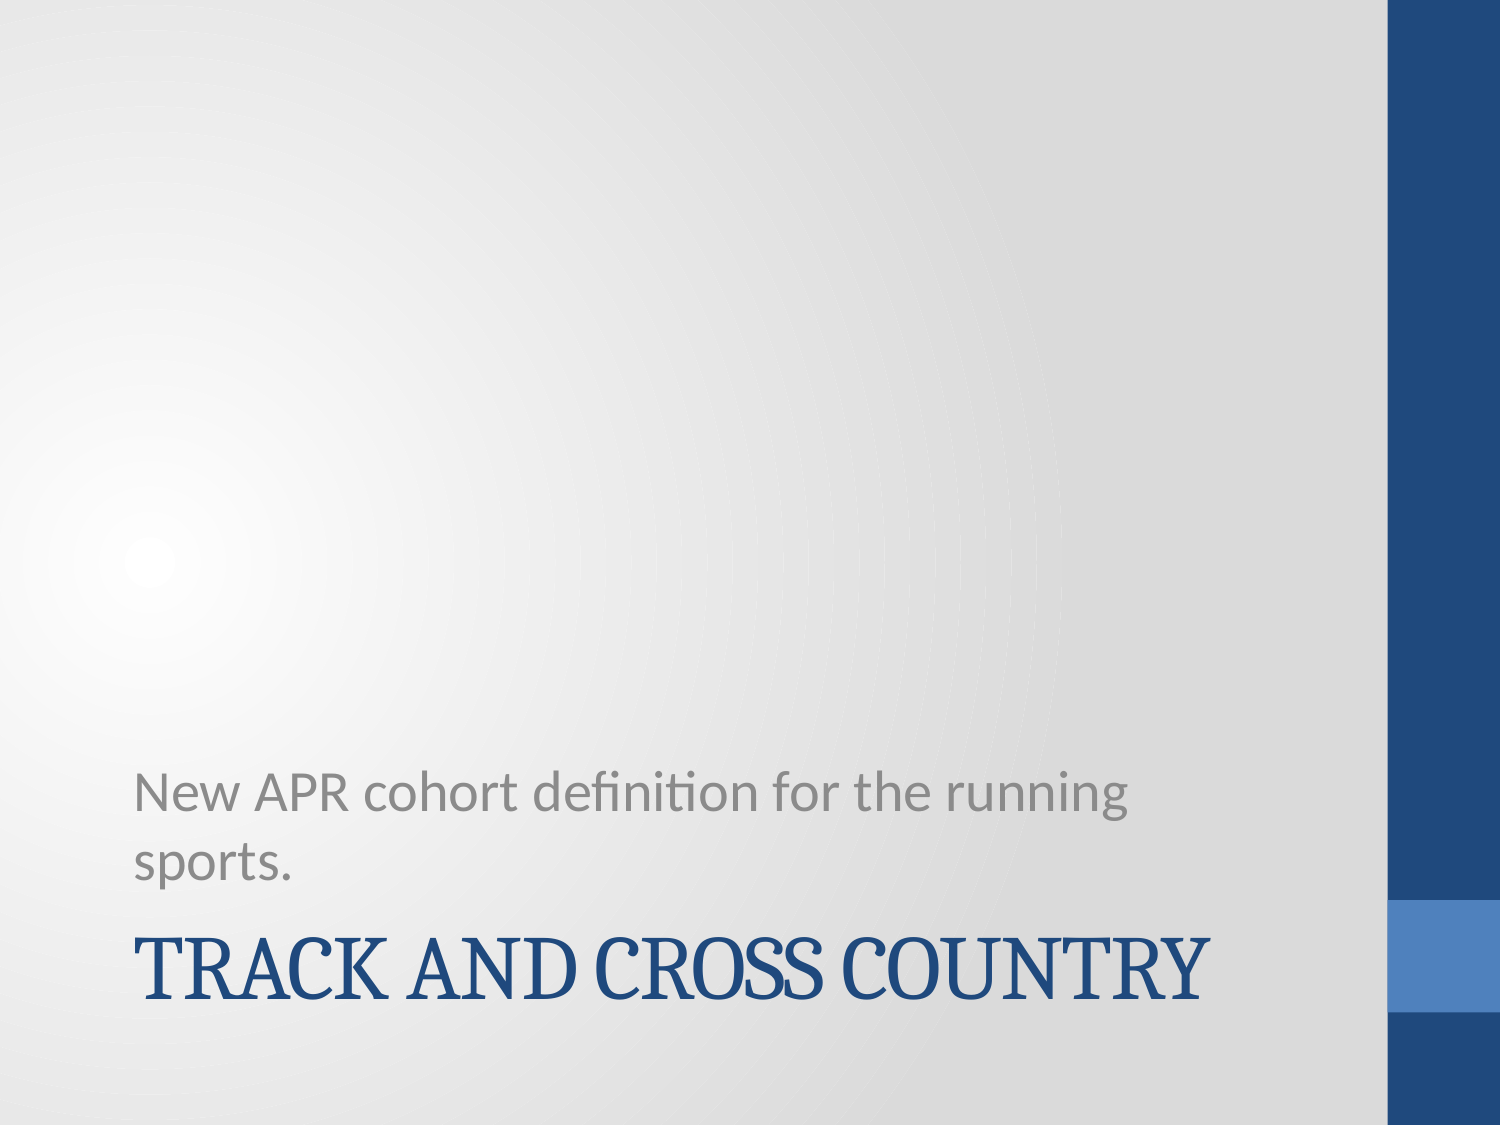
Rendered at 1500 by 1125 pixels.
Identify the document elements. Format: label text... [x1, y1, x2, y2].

title Track and cross country [118, 900, 1375, 1092]
list New APR cohort definition for the running sports. [118, 632, 1238, 900]
